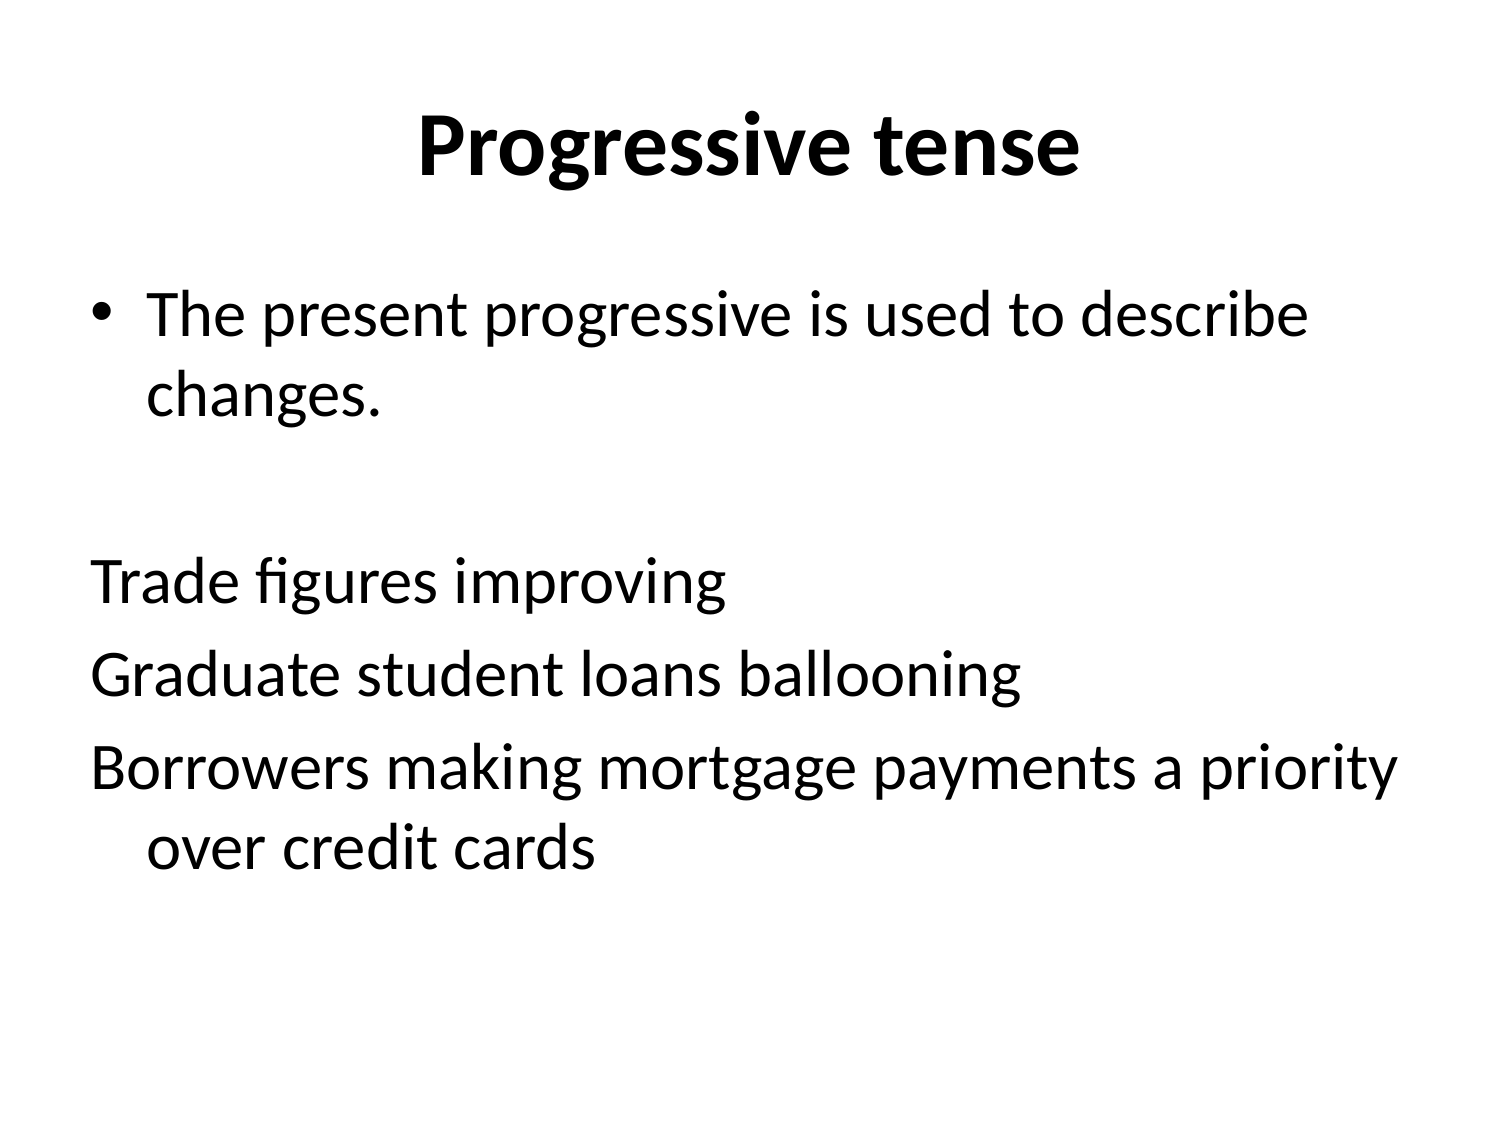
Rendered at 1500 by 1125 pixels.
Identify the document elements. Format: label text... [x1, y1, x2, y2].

list The present progressive is used to describe changes. Trade figures improving Graduate student loans ballooning Borrowers making mortgage payments a priority over credit cards [75, 262, 1425, 1005]
title Progressive tense [75, 45, 1425, 233]
